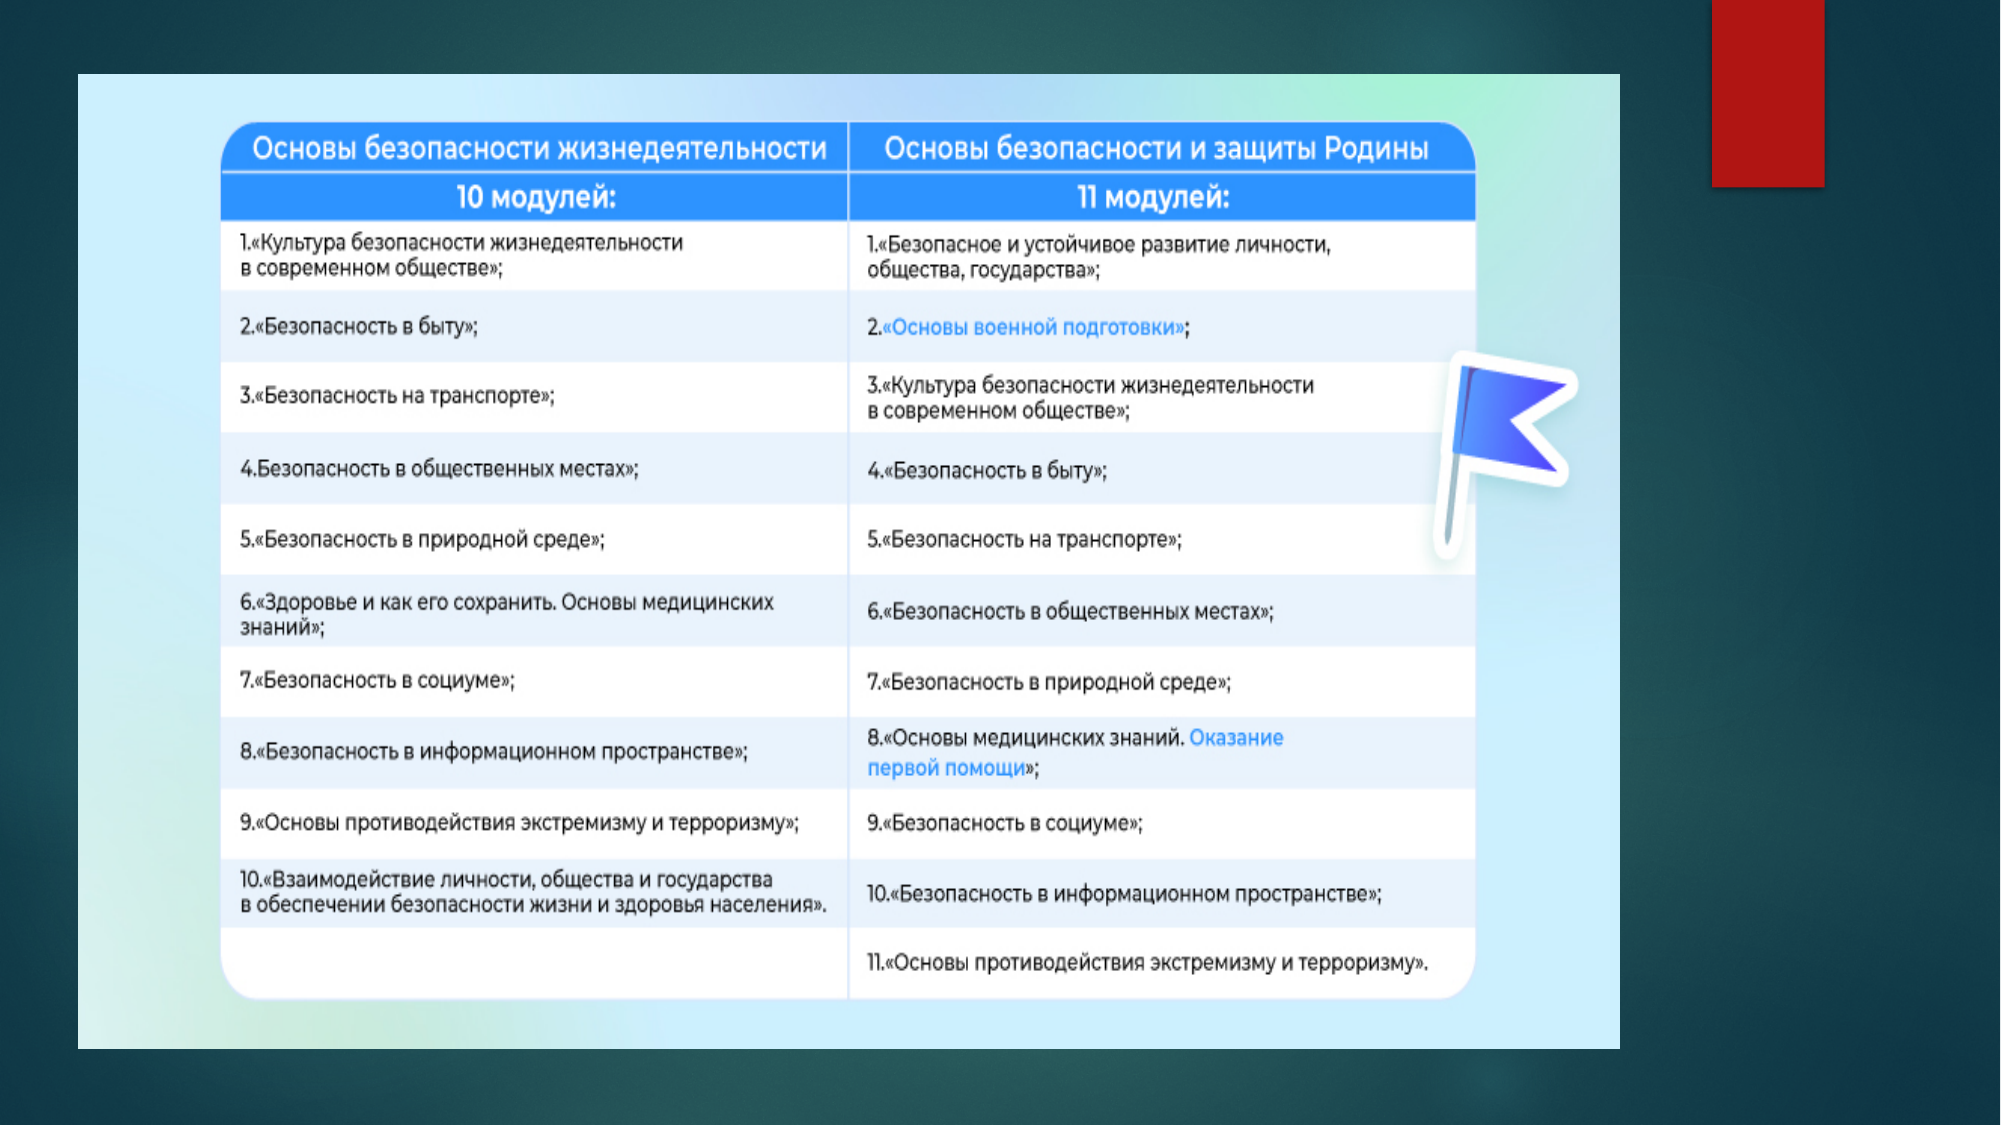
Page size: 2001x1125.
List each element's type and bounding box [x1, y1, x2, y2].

picture [0, 0, 1621, 1125]
